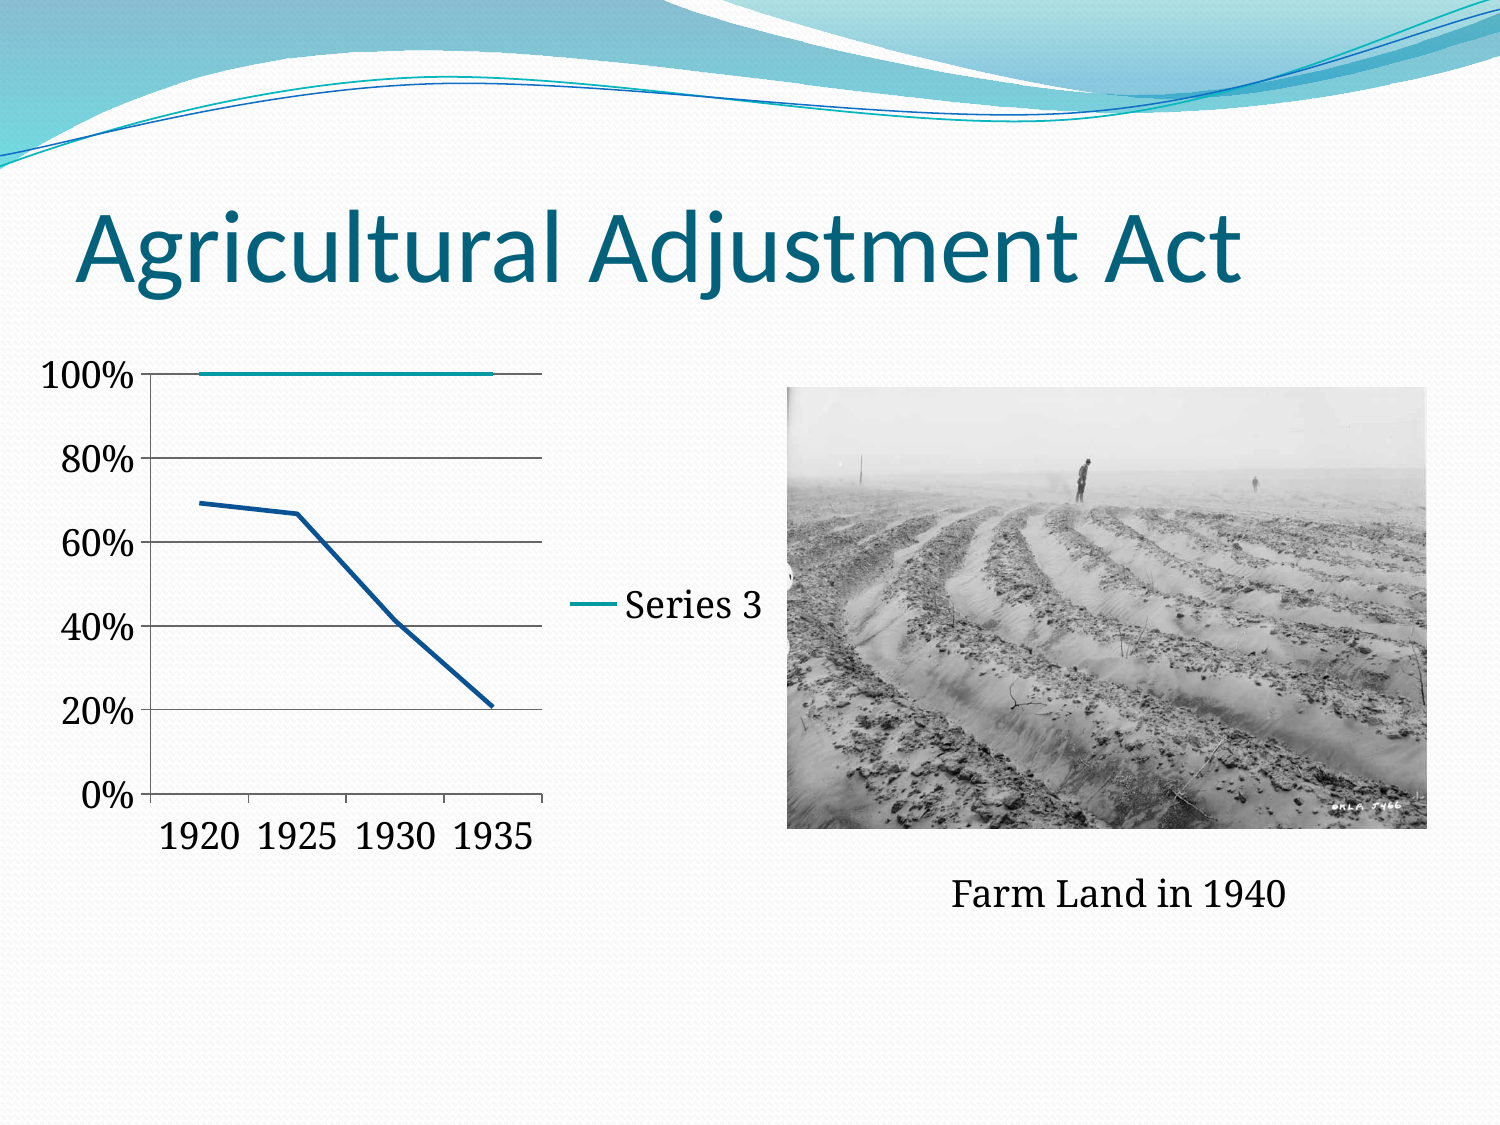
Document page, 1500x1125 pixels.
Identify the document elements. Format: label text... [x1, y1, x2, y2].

chart [24, 337, 788, 872]
text_box Farm Land in 1940 [887, 862, 1338, 923]
title Agricultural Adjustment Act [75, 115, 1425, 303]
picture [787, 387, 1427, 829]
